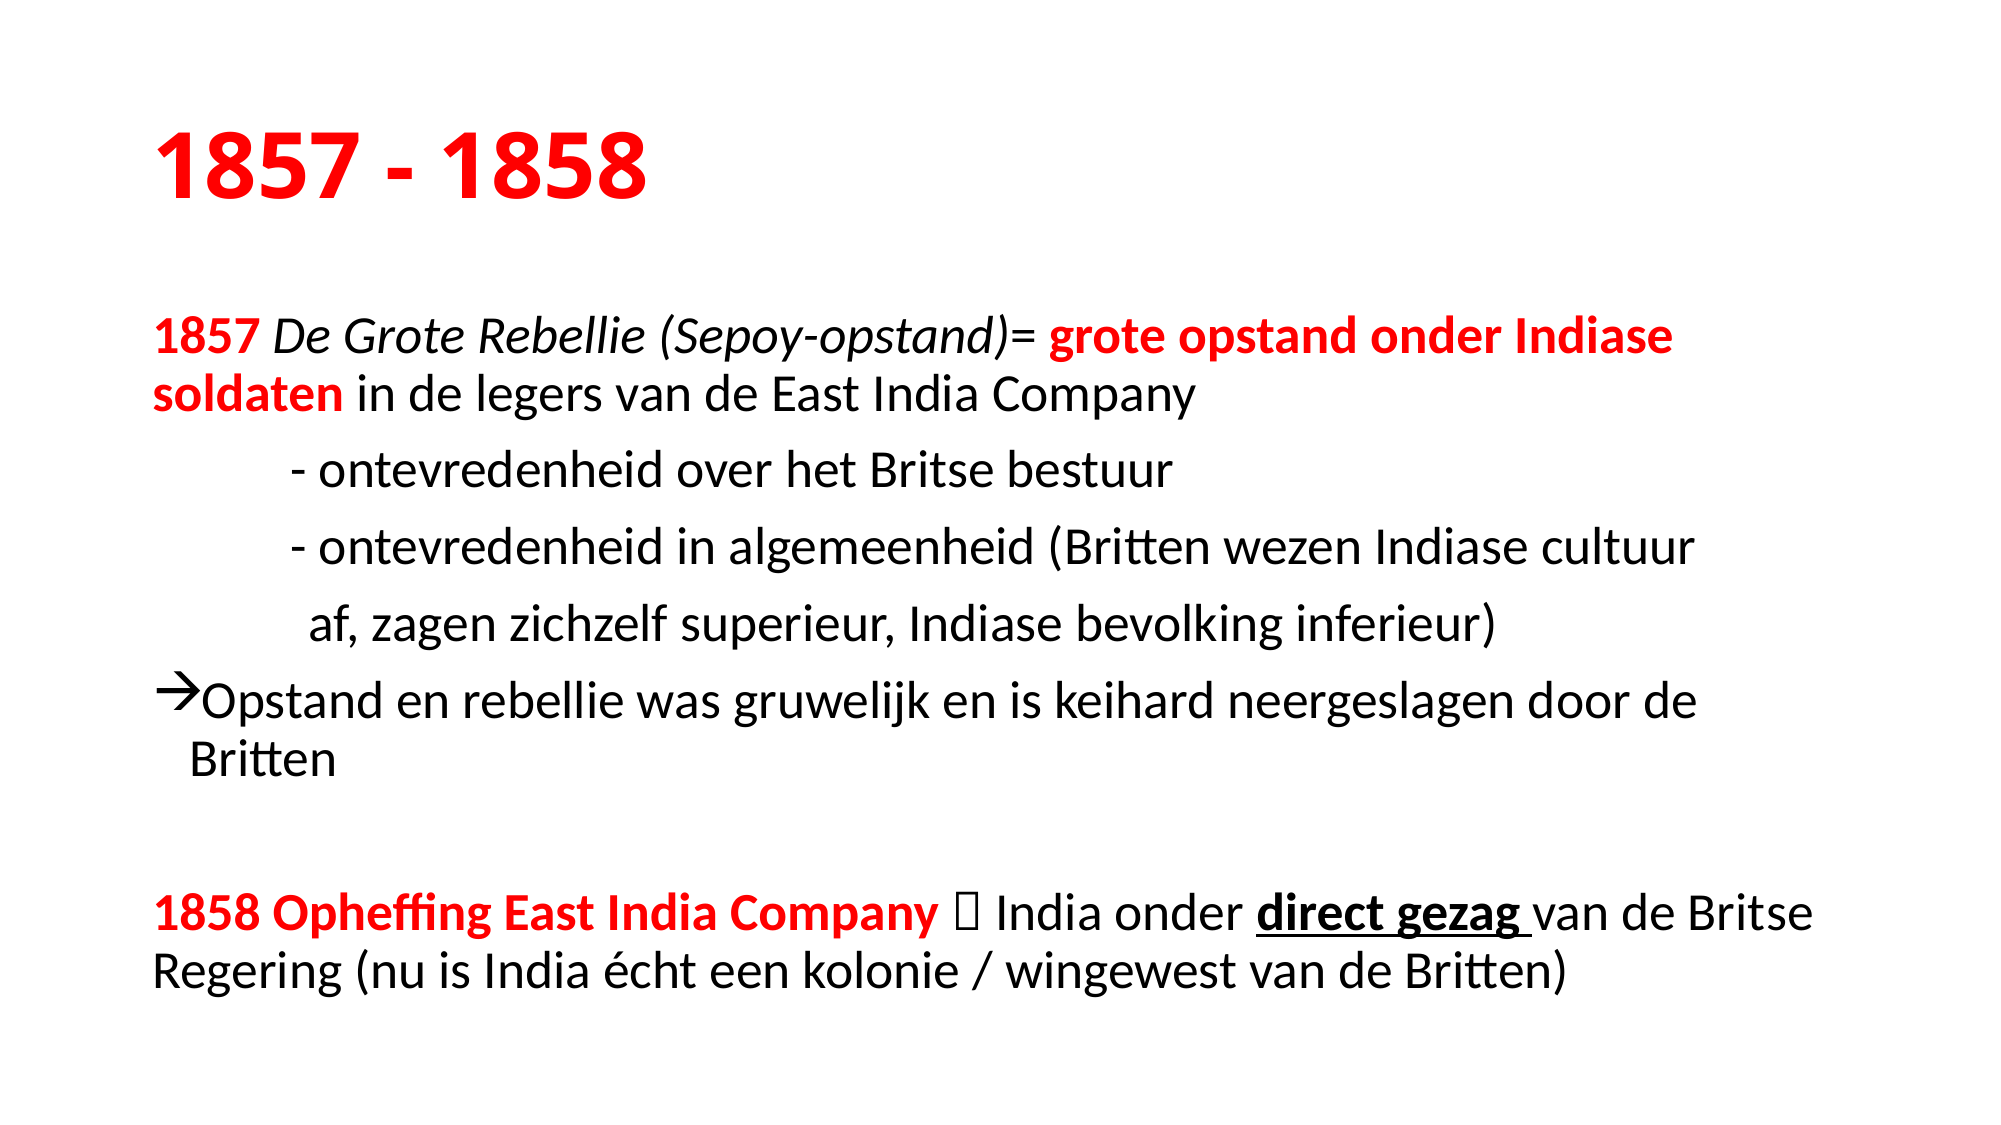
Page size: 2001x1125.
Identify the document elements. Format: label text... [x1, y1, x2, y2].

list 1857 De Grote Rebellie (Sepoy-opstand)= grote opstand onder Indiase soldaten in de legers van de East India Company - ontevredenheid over het Britse bestuur - ontevredenheid in algemeenheid (Britten wezen Indiase cultuur af, zagen zichzelf superieur, Indiase bevolking inferieur) Opstand en rebellie was gruwelijk en is keihard neergeslagen door de Britten 1858 Opheffing East India Company  India onder direct gezag van de Britse Regering (nu is India écht een kolonie / wingewest van de Britten) [137, 299, 1863, 1014]
title 1857 - 1858 [137, 59, 1863, 278]
